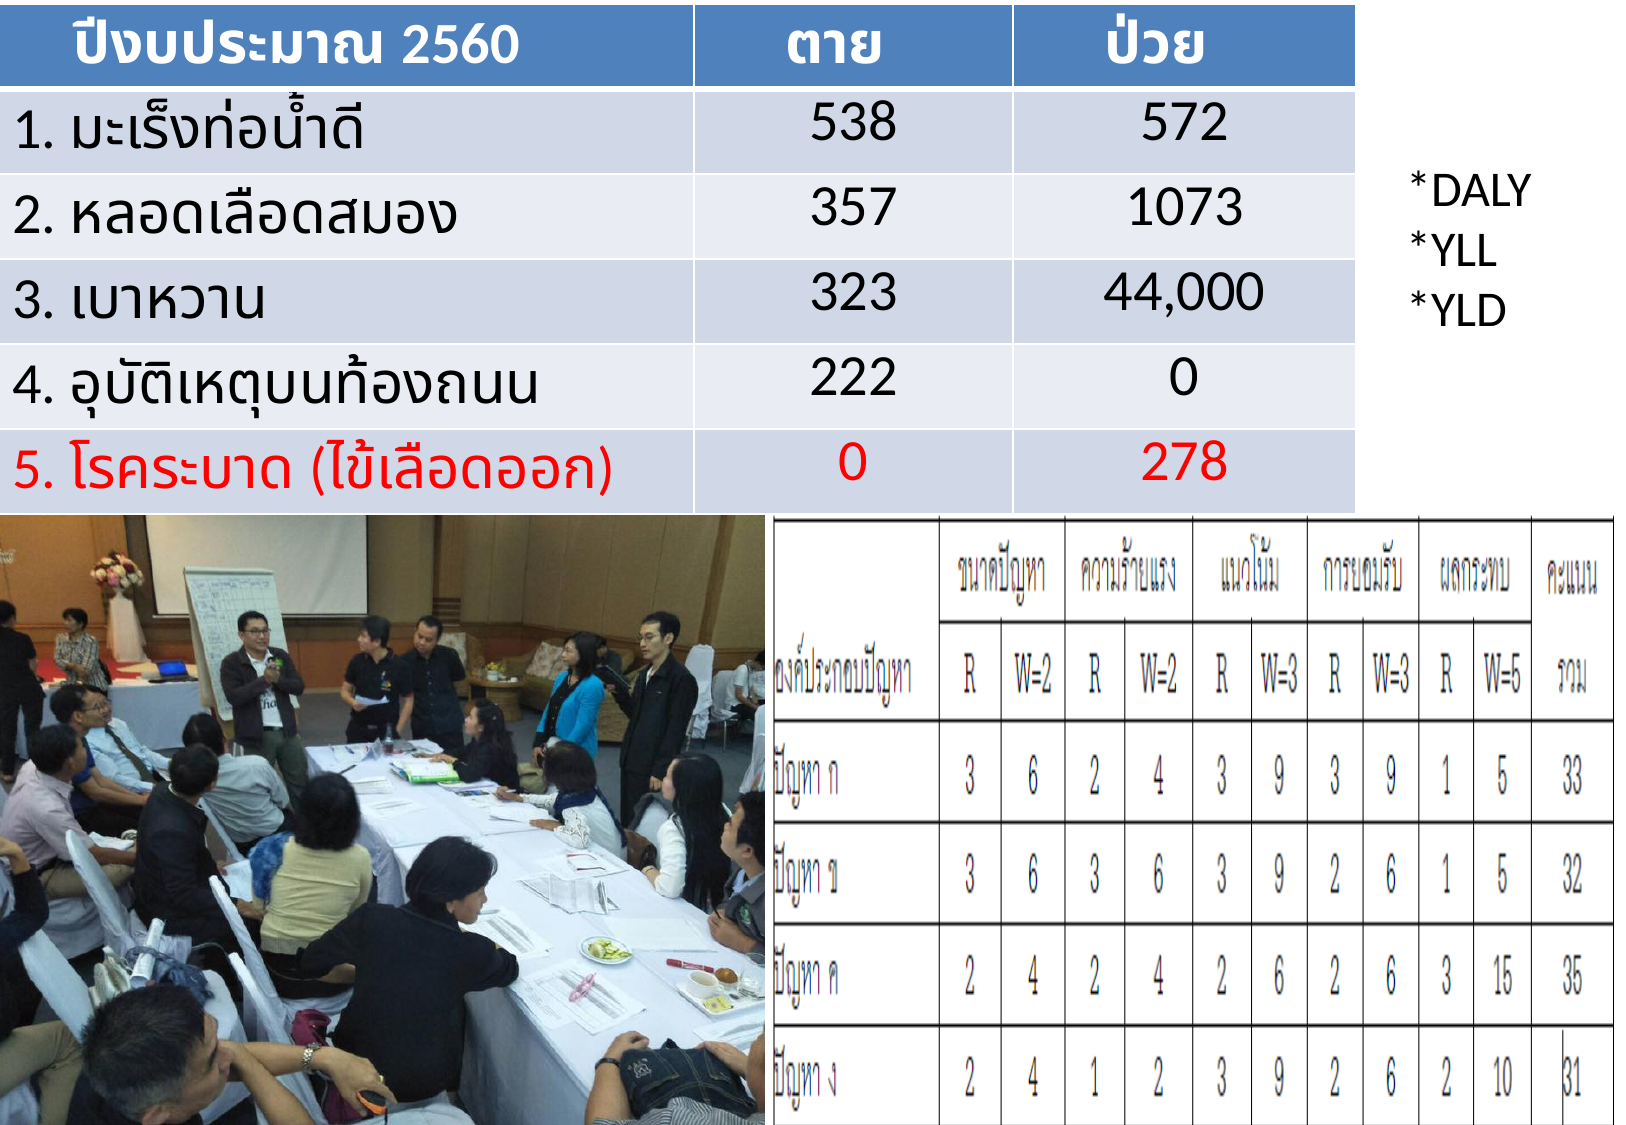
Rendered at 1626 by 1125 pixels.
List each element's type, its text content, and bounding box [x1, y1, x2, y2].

table_cell 538 [695, 92, 1012, 173]
table_cell 572 [1014, 92, 1355, 173]
table_header ป่วย [1014, 5, 1355, 86]
table_cell 44,000 [1014, 260, 1355, 343]
table_cell 278 [1014, 430, 1355, 489]
text_box *DALY *YLL *YLD [1391, 148, 1569, 344]
table_cell 1. มะเร็งท่อน้ำดี [0, 92, 693, 173]
table_header ตาย [695, 5, 1012, 86]
table_cell 0 [1014, 345, 1355, 428]
picture [0, 491, 1625, 1125]
table_cell 4. อุบัติเหตุบนท้องถนน [0, 345, 693, 428]
table_cell 323 [695, 260, 1012, 343]
table_cell 0 [695, 430, 1012, 513]
table_header ปีงบประมาณ 2560 [0, 5, 693, 86]
table_cell 3. เบาหวาน [0, 260, 693, 343]
table_cell 357 [695, 175, 1012, 258]
table_cell 1073 [1014, 175, 1355, 258]
table_cell 222 [695, 345, 1012, 428]
table_cell 2. หลอดเลือดสมอง [0, 175, 693, 258]
table_cell 5. โรคระบาด (ไข้เลือดออก) [0, 430, 693, 513]
